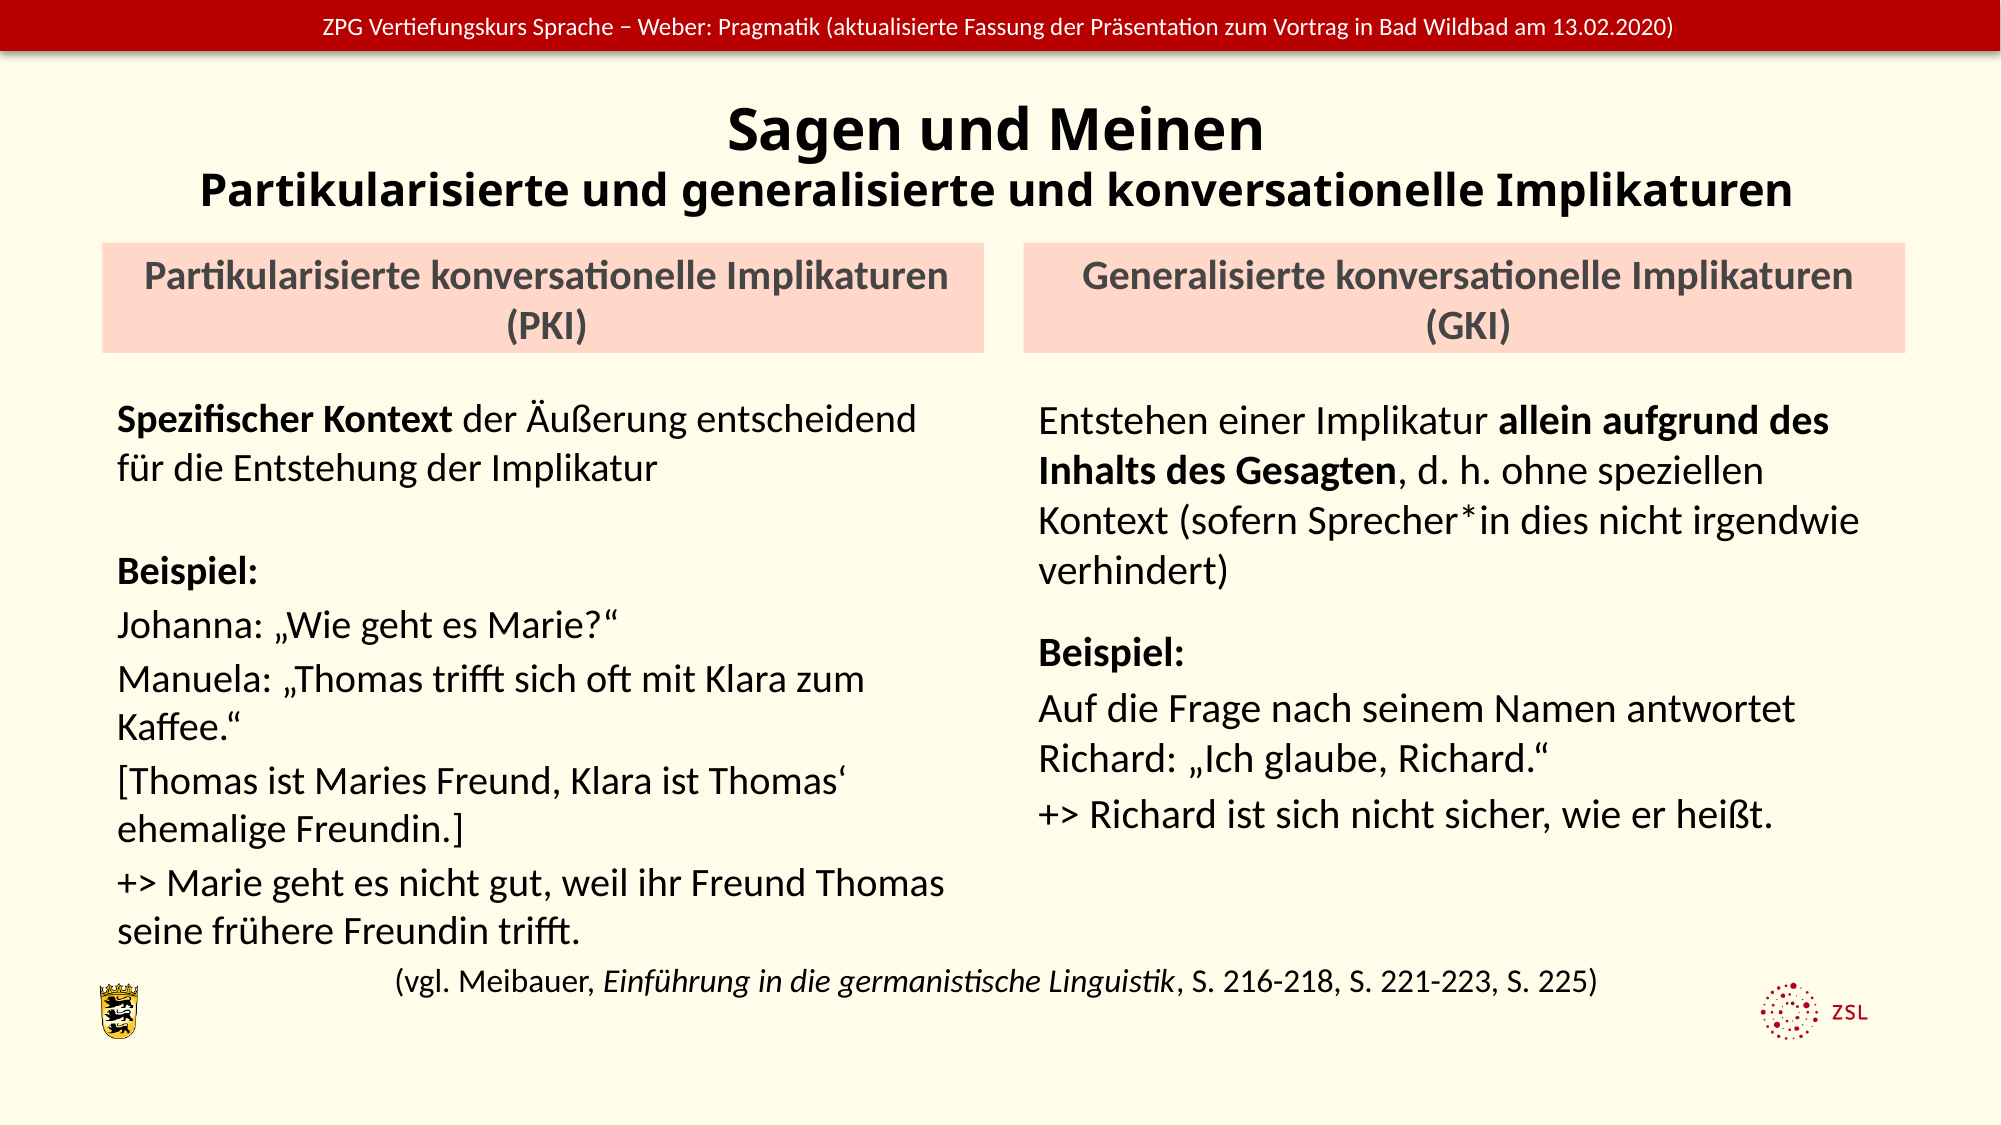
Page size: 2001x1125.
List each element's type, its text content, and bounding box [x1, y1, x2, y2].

picture [98, 981, 140, 1041]
text_box (vgl. Meibauer, Einführung in die germanistische Linguistik, S. 216-218, S. 221-223, S. 225) [252, 952, 1741, 1007]
list Entstehen einer Implikatur allein aufgrund des Inhalts des Gesagten, d. h. ohne speziellen Kontext (sofern Sprecher*in dies nicht irgendwie verhindert) Beispiel: Auf die Frage nach seinem Namen antwortet Richard: „Ich glaube, Richard.“ +> Richard ist sich nicht sicher, wie er heißt. [1023, 385, 1906, 965]
list Partikularisierte konversationelle Implikaturen (PKI) [101, 242, 985, 354]
title Sagen und Meinen Partikularisierte und generalisierte und konversationelle Implikaturen [96, 66, 1897, 242]
list Generalisierte konversationelle Implikaturen (GKI) [1023, 242, 1906, 354]
list Spezifischer Kontext der Äußerung entscheidend für die Entstehung der Implikatur Beispiel: Johanna: „Wie geht es Marie?“ Manuela: „Thomas trifft sich oft mit Klara zum Kaffee.“ [Thomas ist Maries Freund, Klara ist Thomas‘ ehemalige Freundin.] +> Marie geht es nicht gut, weil ihr Freund Thomas seine frühere Freundin trifft. [102, 385, 985, 965]
picture [1746, 968, 1882, 1054]
